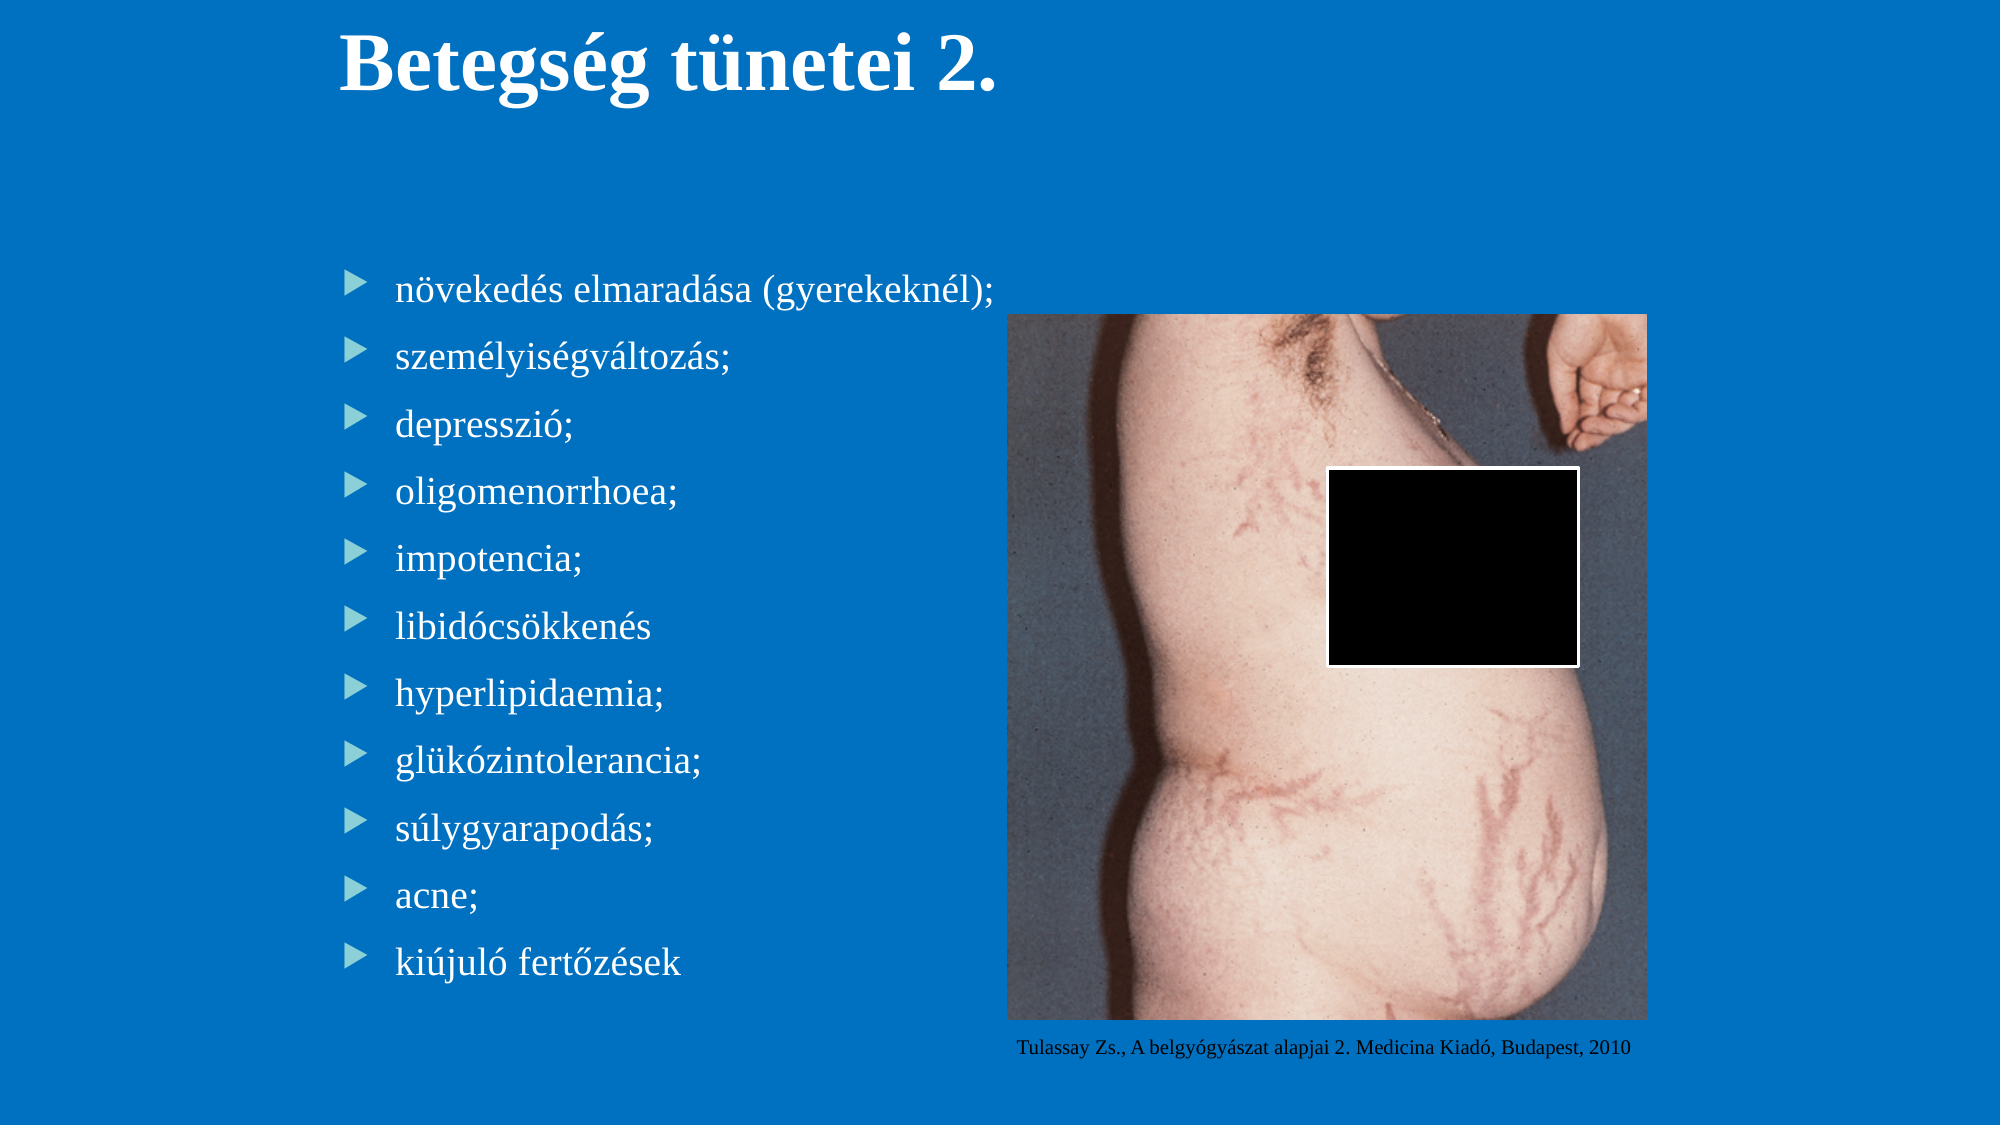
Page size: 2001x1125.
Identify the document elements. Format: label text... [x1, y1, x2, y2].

title Betegség tünetei 2. [324, 0, 1675, 161]
text_box Tulassay Zs., A belgyógyászat alapjai 2. Medicina Kiadó, Budapest, 2010 [1001, 1025, 1692, 1066]
picture [1007, 314, 1648, 1020]
list növekedés elmaradása (gyerekeknél); személyiségváltozás; depresszió; oligomenorrhoea; impotencia; libidócsökkenés hyperlipidaemia; glükózintolerancia; súlygyarapodás; acne; kiújuló fertőzések [326, 255, 1677, 998]
